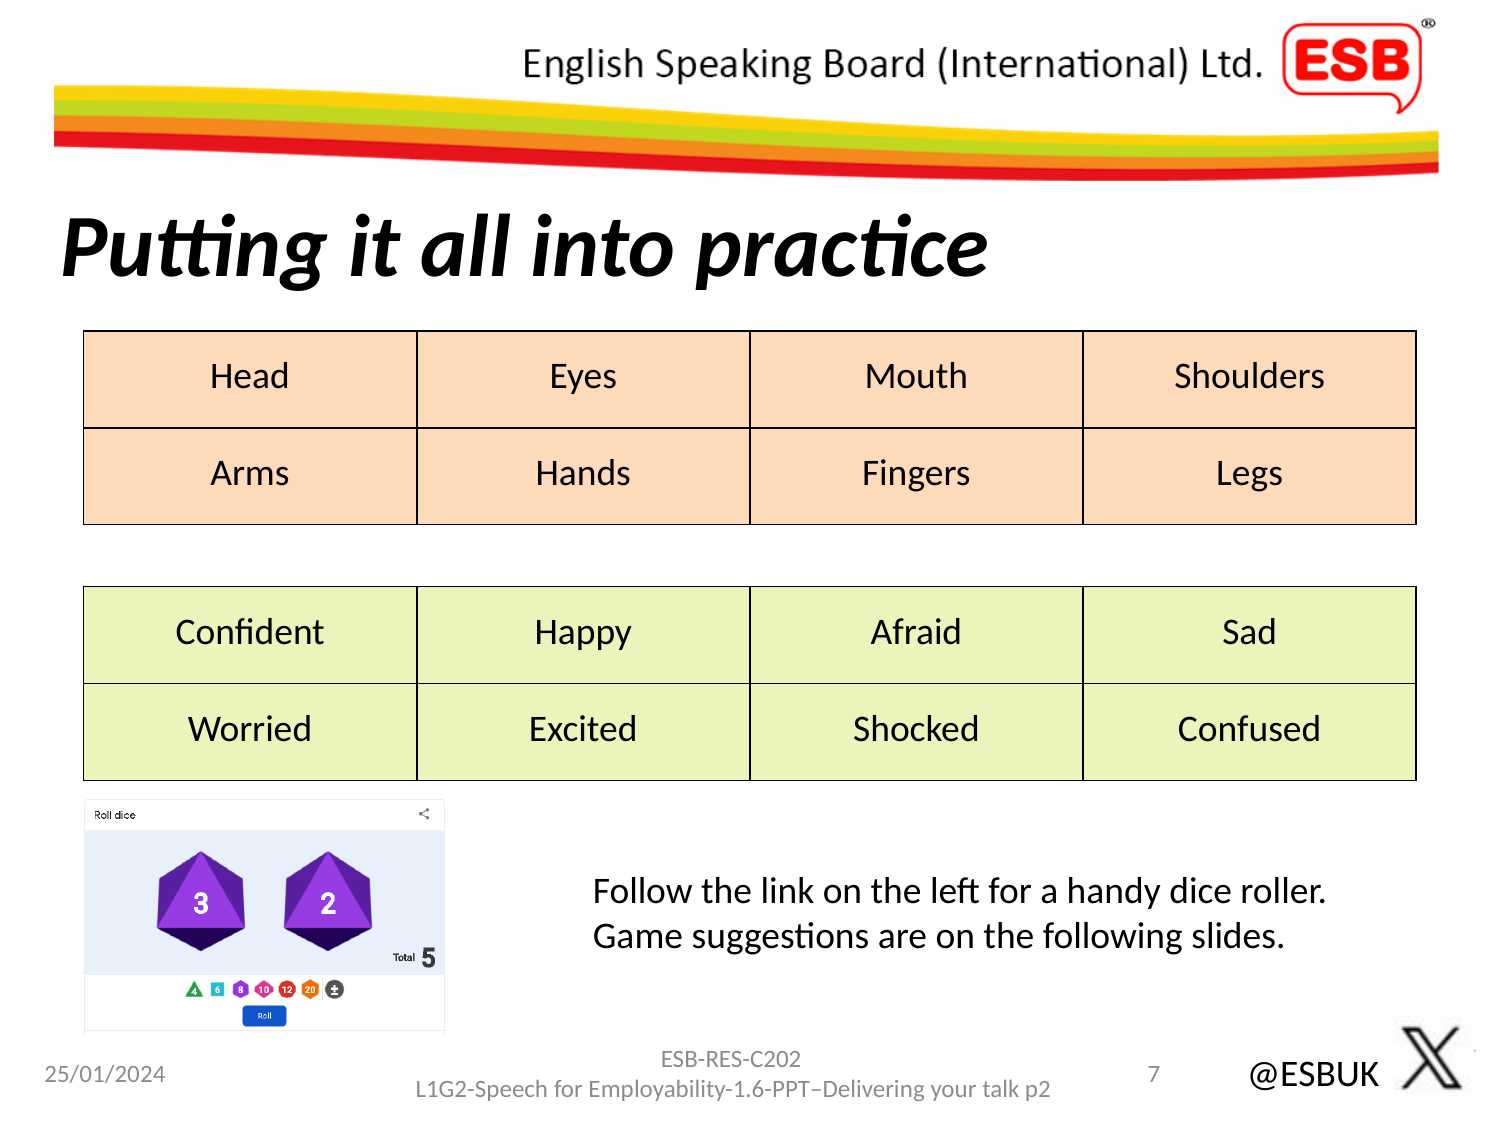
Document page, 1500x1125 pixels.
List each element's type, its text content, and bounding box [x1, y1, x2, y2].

table_header Sad [1084, 587, 1415, 683]
table_header Head [84, 332, 416, 427]
table_header Afraid [751, 587, 1082, 683]
table_header Mouth [751, 332, 1082, 427]
title Putting it all into practice [45, 192, 1340, 304]
table_cell Shocked [751, 684, 1082, 780]
table_header Confident [84, 587, 416, 683]
table_cell Worried [84, 684, 416, 780]
table_header Happy [418, 587, 749, 683]
slide_number 7 [930, 1042, 1176, 1103]
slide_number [29, 1042, 367, 1103]
table_cell Fingers [751, 429, 1082, 524]
table_cell Legs [1084, 429, 1415, 524]
picture [1394, 1015, 1476, 1102]
picture [83, 798, 447, 1035]
table_cell Excited [418, 684, 749, 780]
text_box Follow the link on the left for a handy dice roller. Game suggestions are on the following slides. [578, 858, 1378, 964]
picture [0, 0, 1500, 189]
table_cell Arms [84, 429, 416, 524]
table_header Shoulders [1084, 332, 1415, 427]
table_header Eyes [418, 332, 749, 427]
footer ESB-RES-C202 L1G2-Speech for Employability-1.6-PPT–Delivering your talk p2 [395, 1042, 930, 1103]
table_cell Confused [1084, 684, 1415, 780]
table_cell Hands [418, 429, 749, 524]
